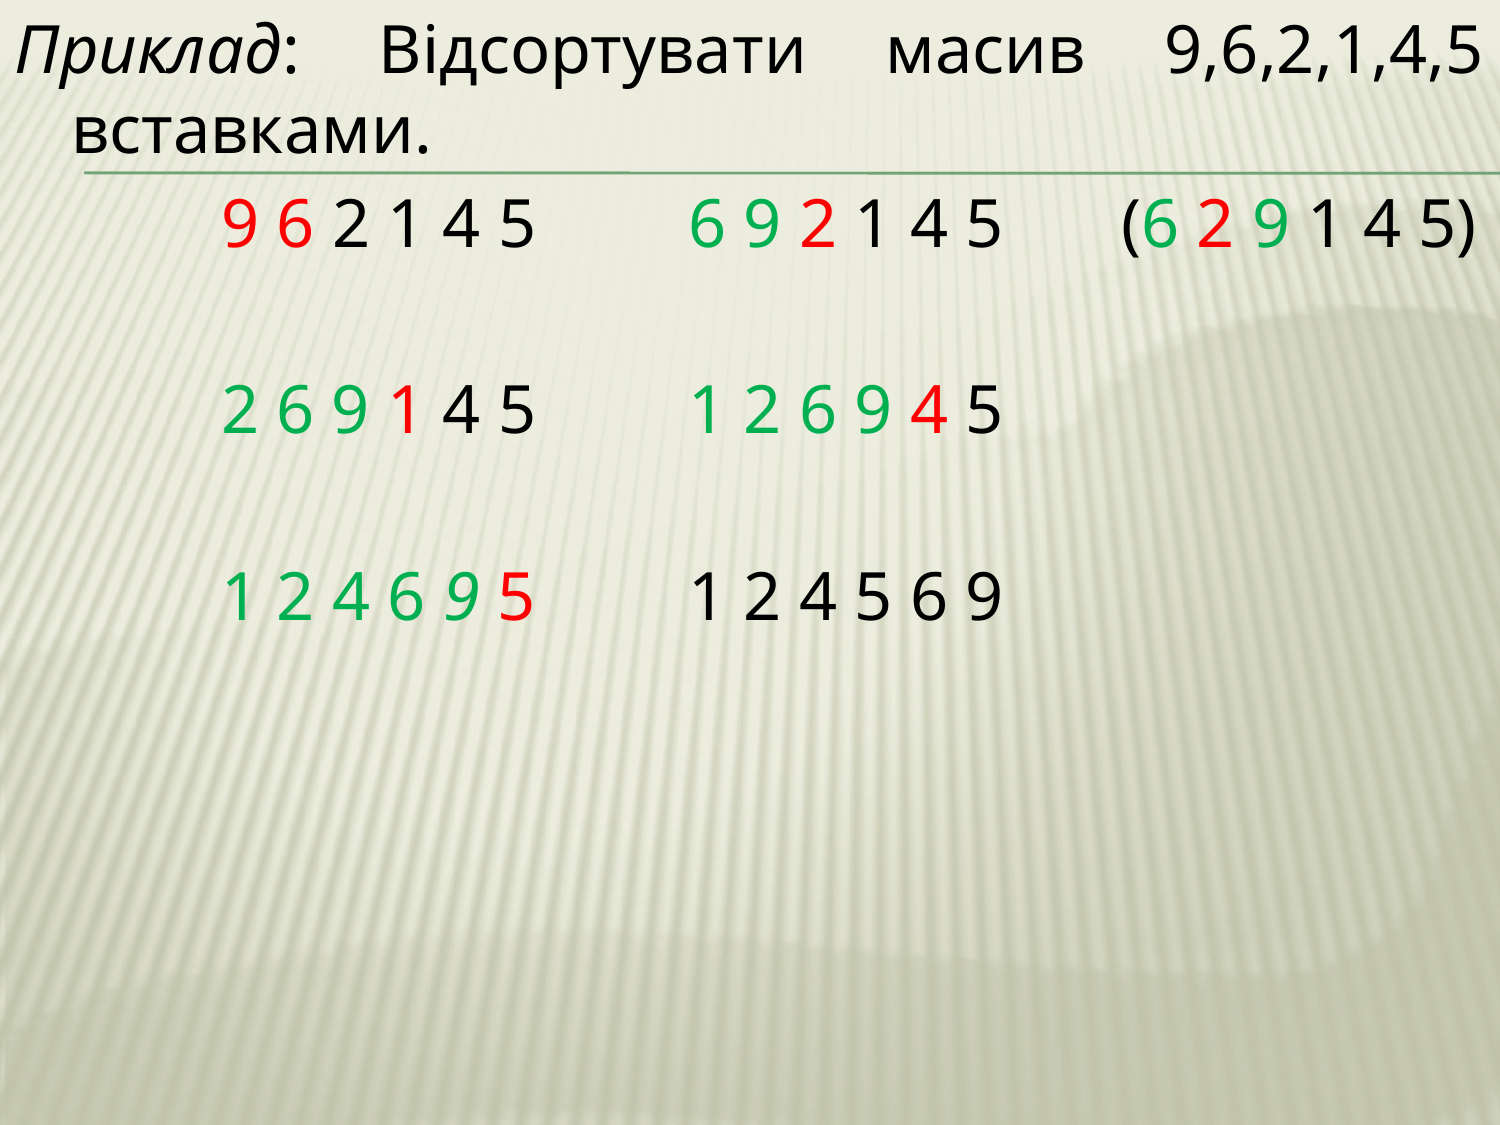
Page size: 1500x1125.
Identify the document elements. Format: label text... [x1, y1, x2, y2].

list Приклад: Відсортувати масив 9,6,2,1,4,5 вставками. 9 6 2 1 4 5 6 9 2 1 4 5 (6 2 9 1 4 5) 2 6 9 1 4 5 1 2 6 9 4 5 1 2 4 6 9 5 1 2 4 5 6 9 [0, 0, 1500, 743]
